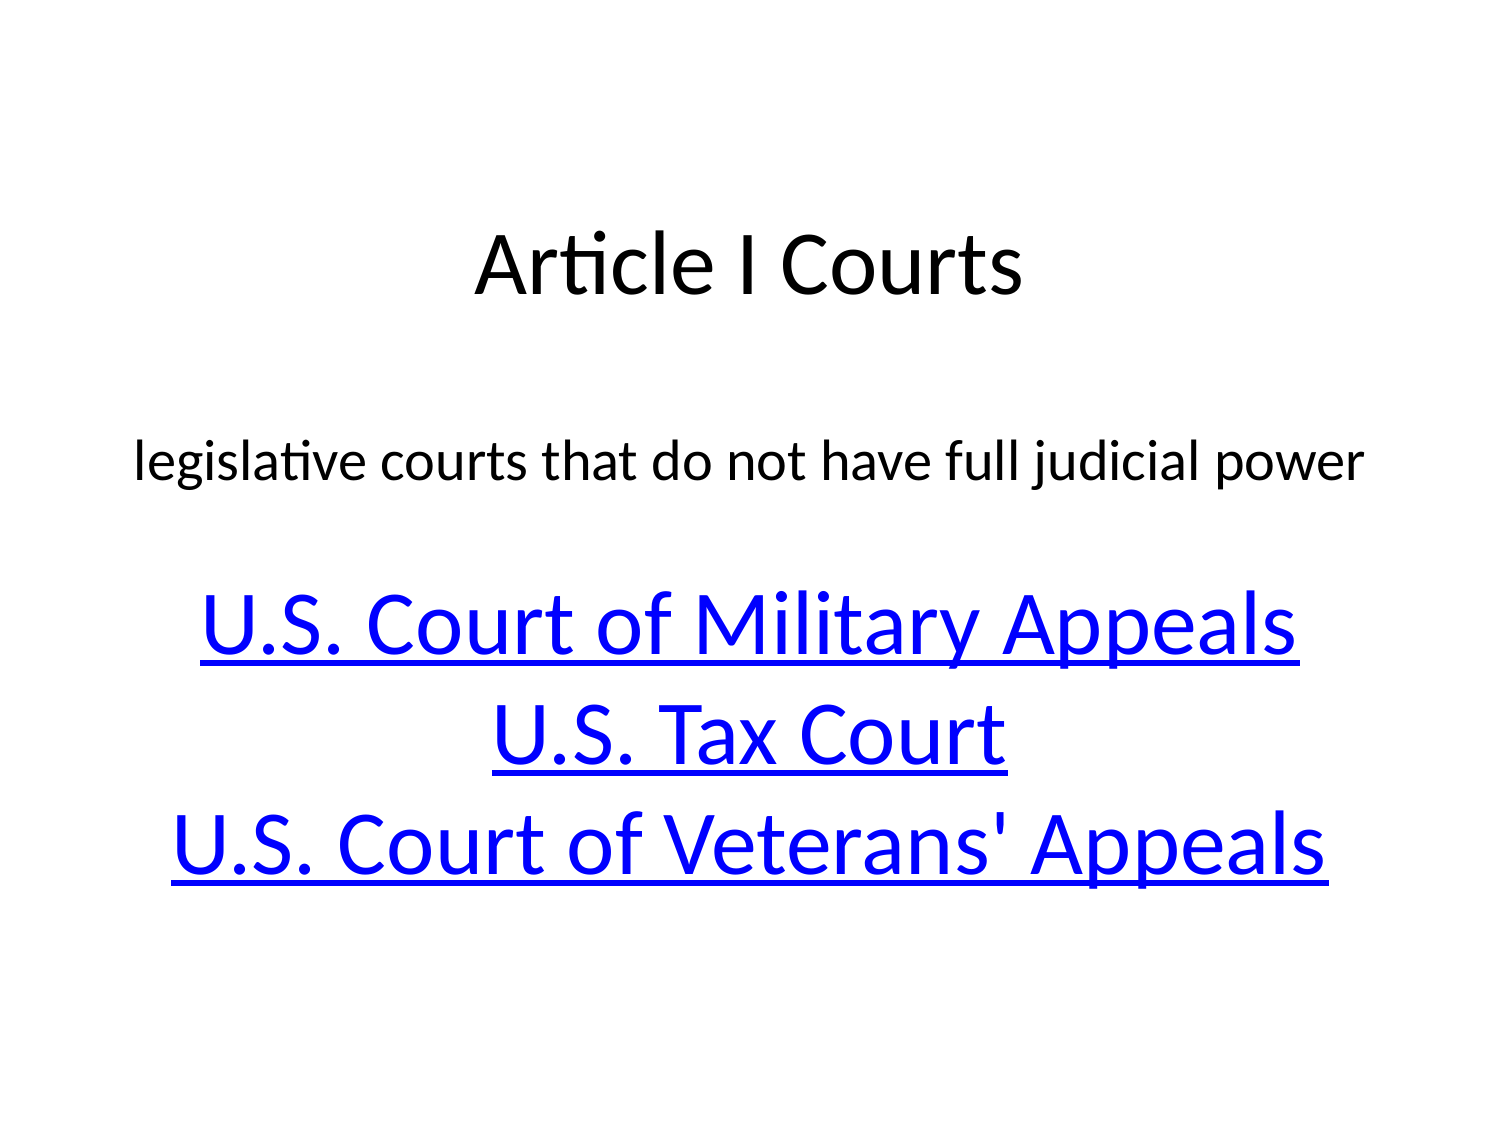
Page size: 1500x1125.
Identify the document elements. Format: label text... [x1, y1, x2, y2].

title Article I Courts legislative courts that do not have full judicial power U.S. Court of Military Appeals U.S. Tax Court U.S. Court of Veterans' Appeals [74, 44, 1426, 1051]
